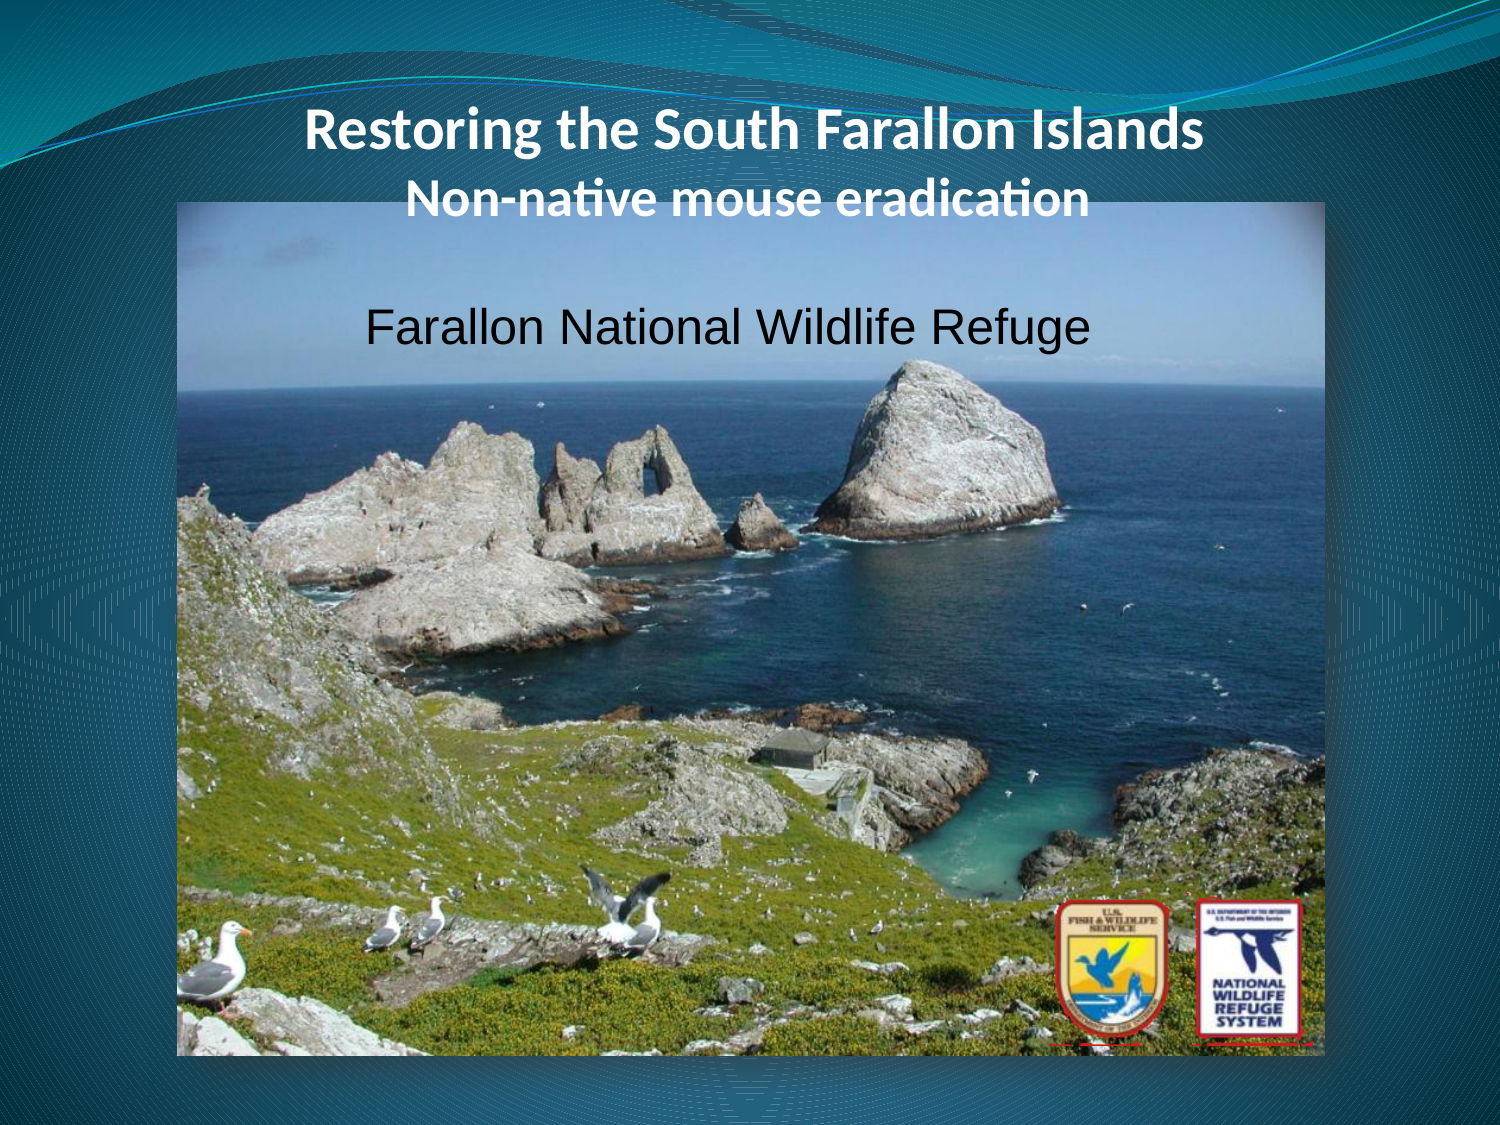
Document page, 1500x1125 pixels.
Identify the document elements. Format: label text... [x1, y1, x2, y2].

picture [177, 202, 1326, 1056]
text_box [170, 204, 177, 300]
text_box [1326, 205, 1332, 300]
title Restoring the South Farallon Islands Non-native mouse eradication [112, 87, 1401, 300]
